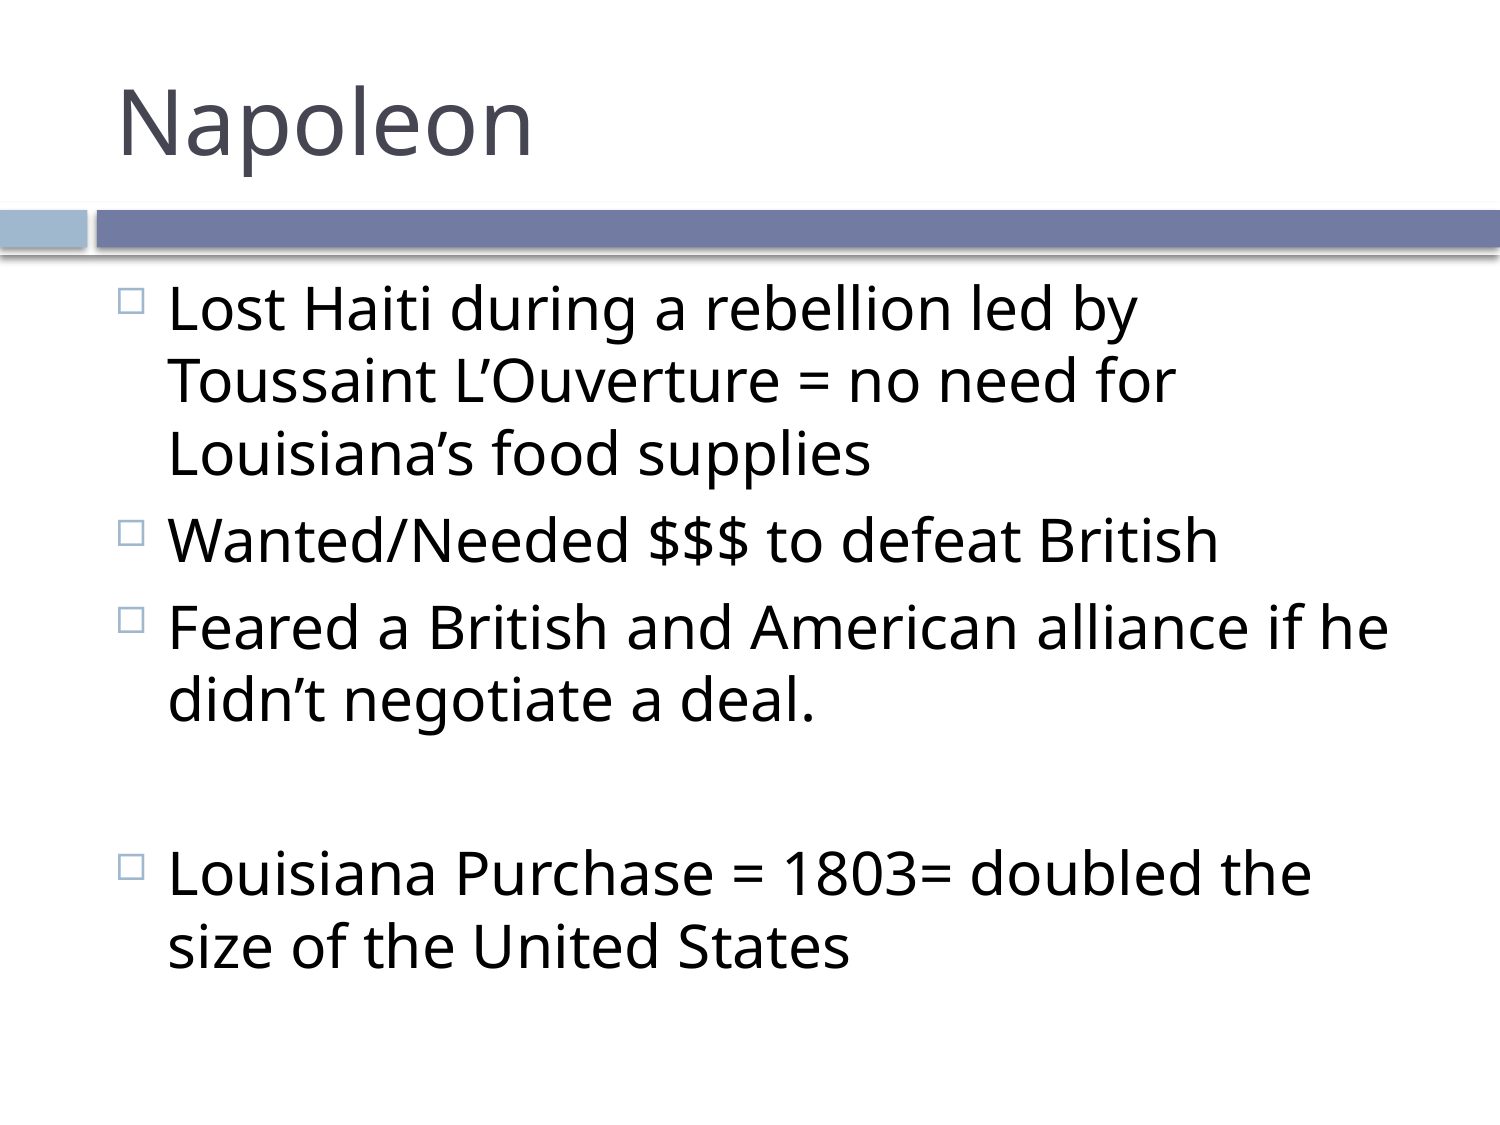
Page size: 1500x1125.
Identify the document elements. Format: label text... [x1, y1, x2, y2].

title Napoleon [100, 37, 1438, 200]
list Lost Haiti during a rebellion led by Toussaint L’Ouverture = no need for Louisiana’s food supplies Wanted/Needed $$$ to defeat British Feared a British and American alliance if he didn’t negotiate a deal. Louisiana Purchase = 1803= doubled the size of the United States [100, 262, 1438, 1000]
